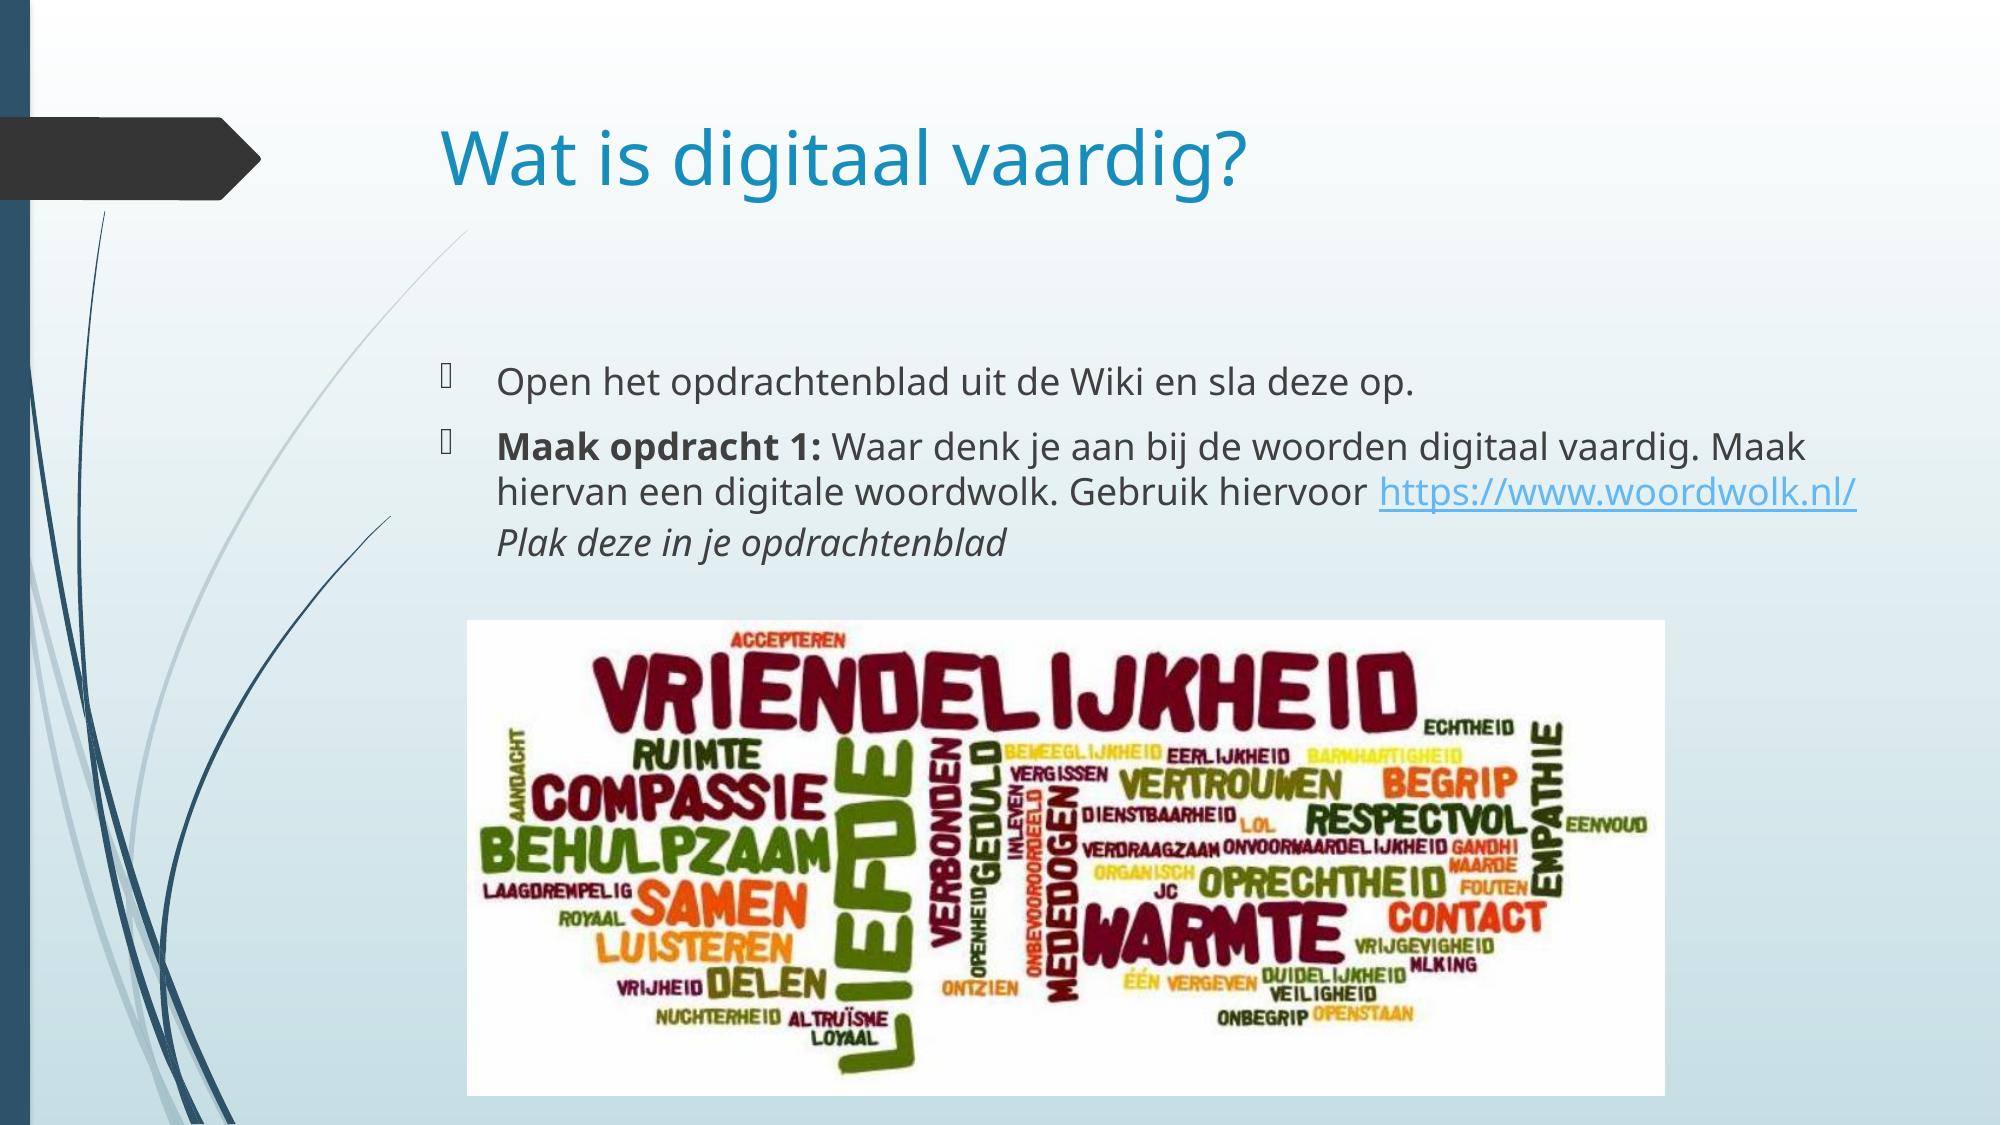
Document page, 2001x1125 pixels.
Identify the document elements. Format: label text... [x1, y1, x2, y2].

picture [467, 620, 1666, 1097]
list Open het opdrachtenblad uit de Wiki en sla deze op. Maak opdracht 1: Waar denk je aan bij de woorden digitaal vaardig. Maak hiervan een digitale woordwolk. Gebruik hiervoor https://www.woordwolk.nl/ Plak deze in je opdrachtenblad [424, 350, 1888, 970]
title Wat is digitaal vaardig? [425, 102, 1888, 313]
